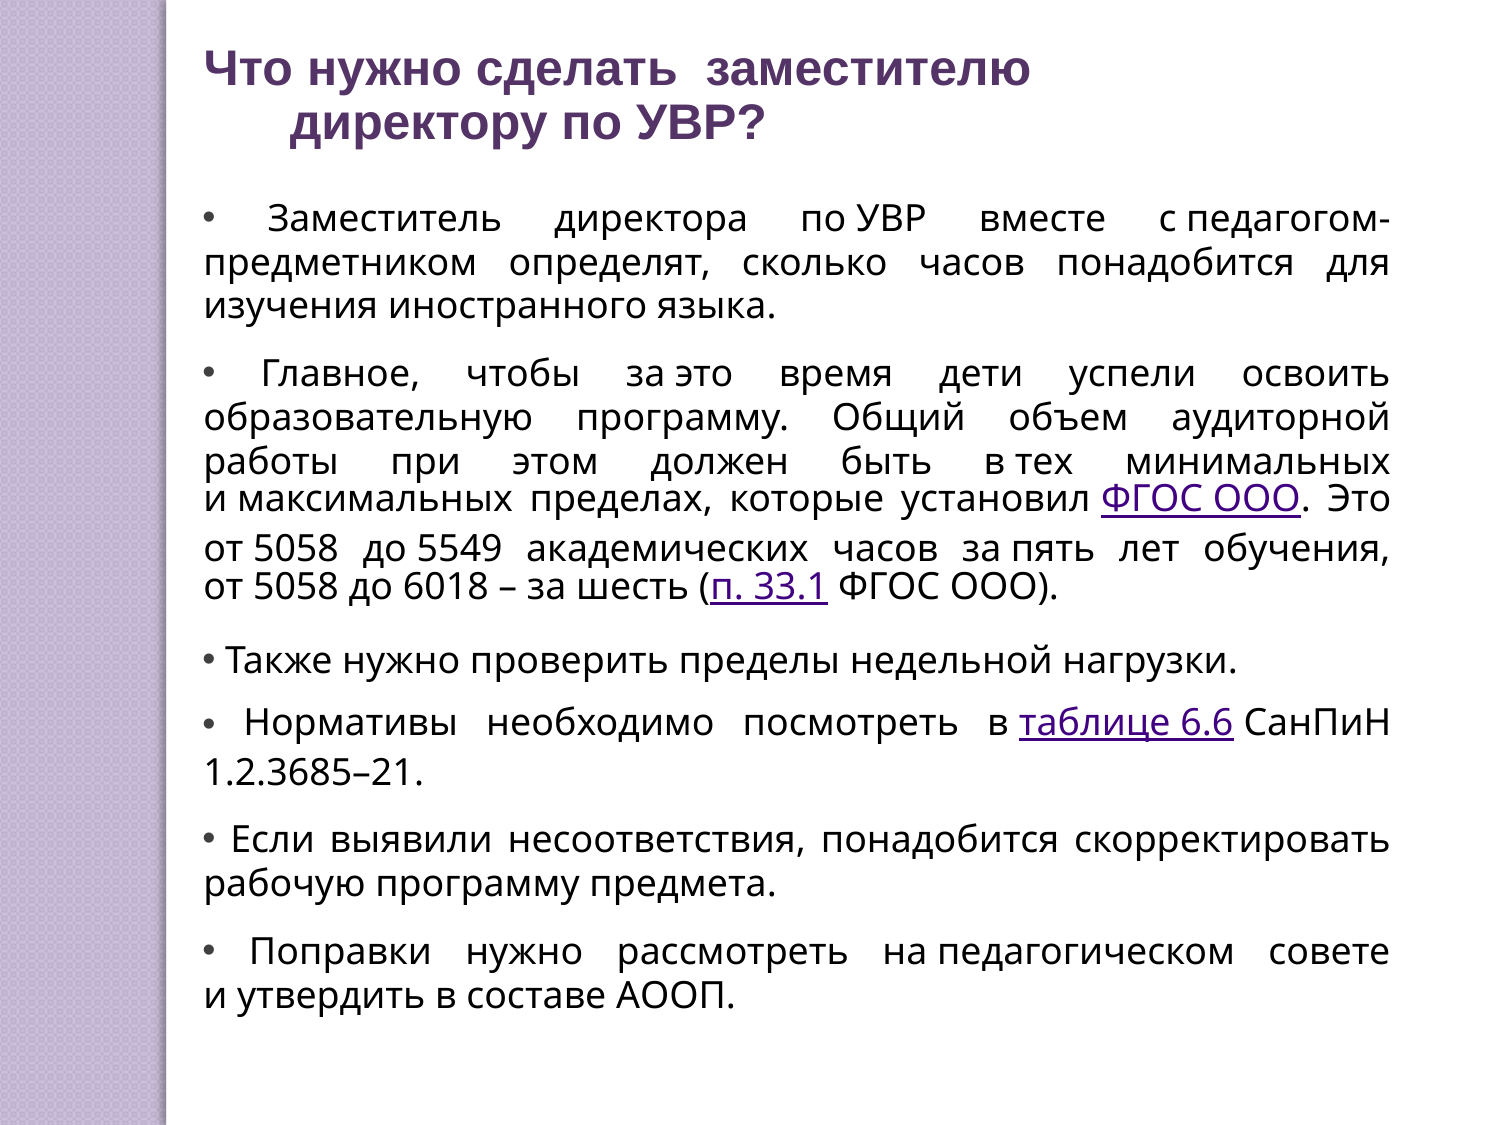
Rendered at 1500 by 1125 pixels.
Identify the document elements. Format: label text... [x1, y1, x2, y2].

text_box Заместитель директора по УВР вместе с педагогом-предметником определят, сколько часов понадобится для изучения иностранного языка. Главное, чтобы за это время дети успели освоить образовательную программу. Общий объем аудиторной работы при этом должен быть в тех минимальных и максимальных пределах, которые установил ФГОС ООО. Это от 5058 до 5549 академических часов за пять лет обучения, от 5058 до 6018 – за шесть (п. 33.1 ФГОС ООО). Также нужно проверить пределы недельной нагрузки. Нормативы необходимо посмотреть в таблице 6.6 СанПиН 1.2.3685–21. Если выявили несоответствия, понадобится скорректировать рабочую программу предмета. Поправки нужно рассмотреть на педагогическом совете и утвердить в составе АООП. [187, 187, 1407, 1024]
text_box Что нужно сделать заместителю директору по УВР? [187, 35, 1184, 158]
